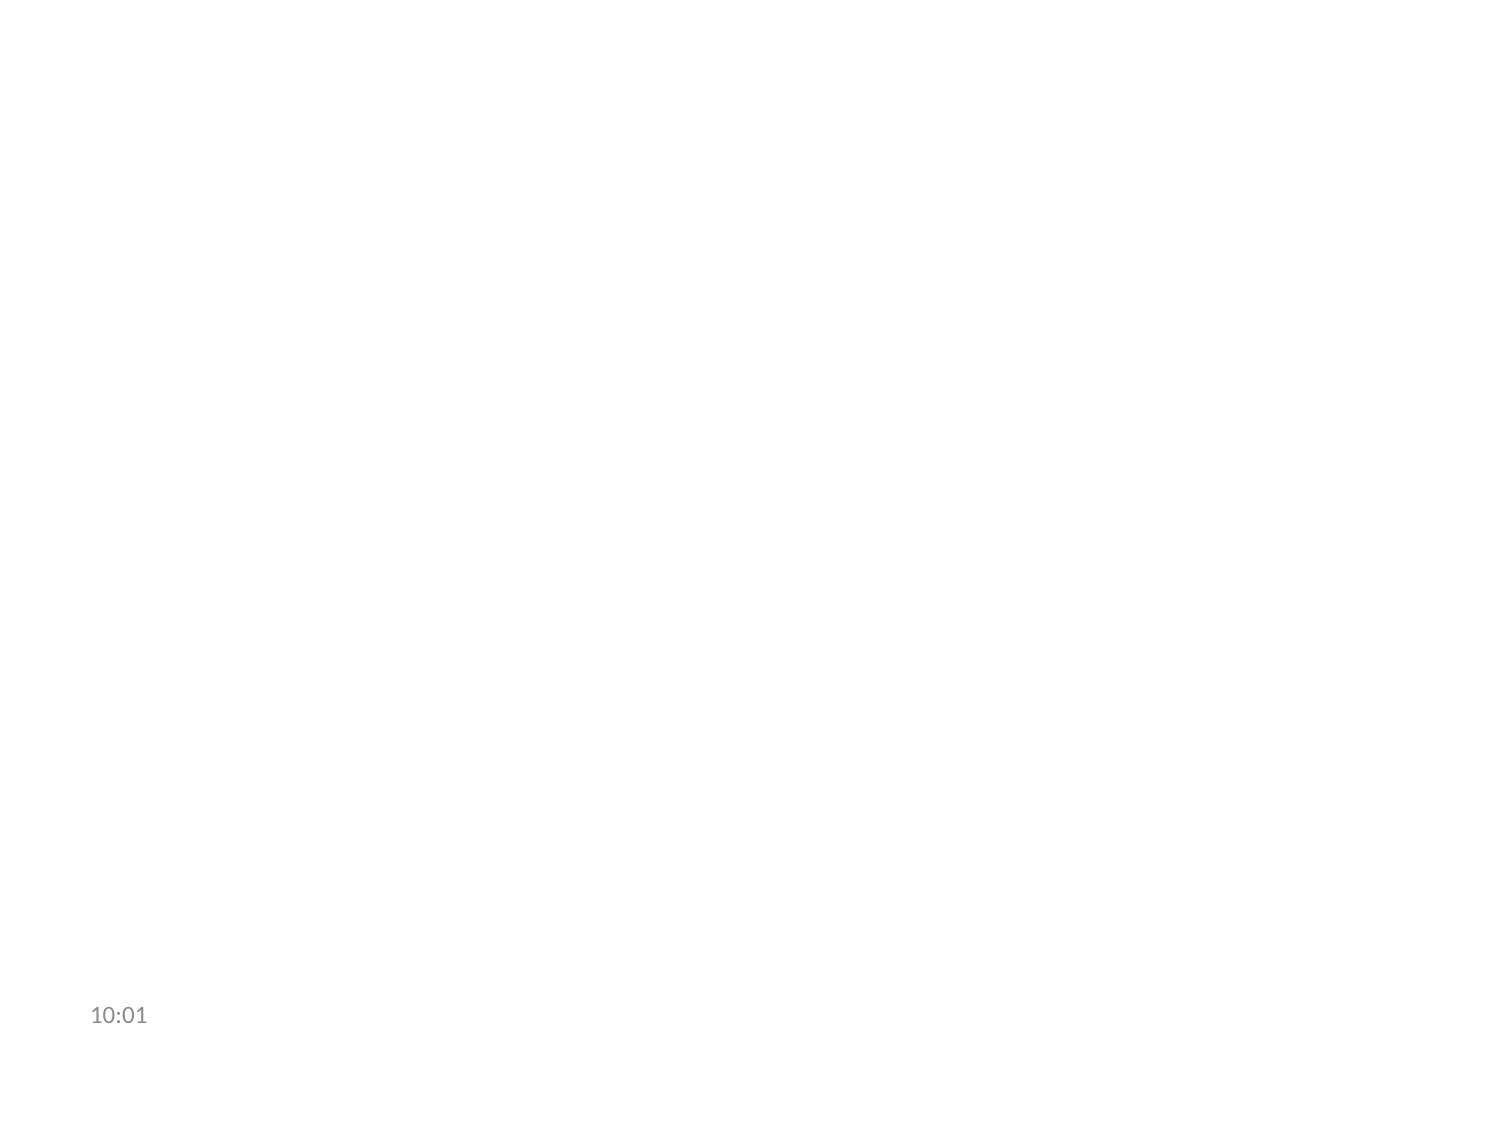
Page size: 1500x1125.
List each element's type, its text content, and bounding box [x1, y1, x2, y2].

text_box 15:35 [75, 983, 425, 1044]
